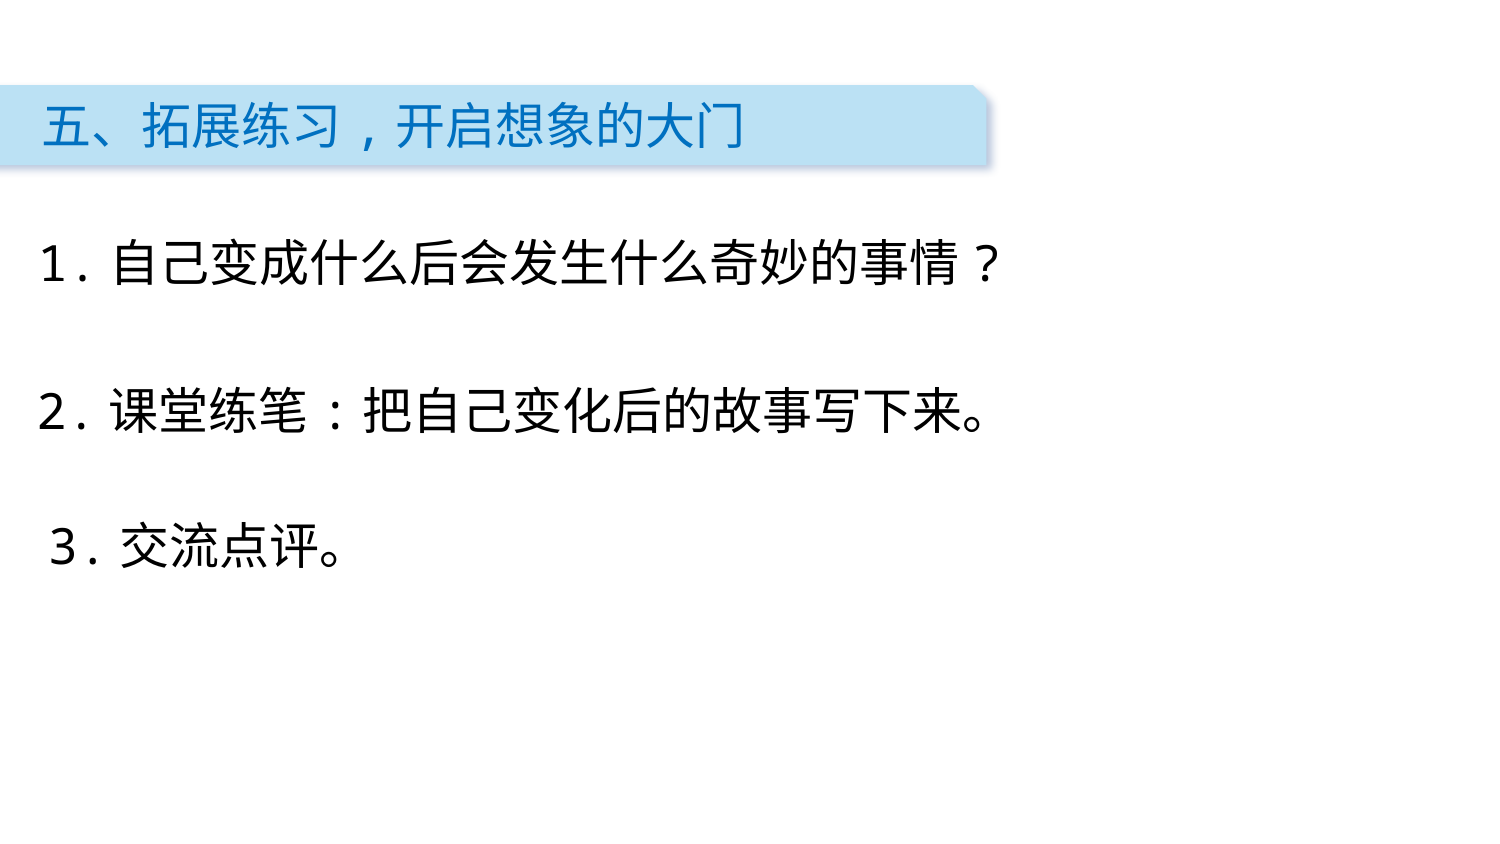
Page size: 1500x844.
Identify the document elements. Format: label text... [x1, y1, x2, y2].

text_box 五、拓展练习,开启想象的大门 [30, 88, 757, 161]
text_box 1.自己变成什么后会发生什么奇妙的事情? [26, 225, 1013, 298]
text_box 2.课堂练笔:把自己变化后的故事写下来。 [25, 373, 1024, 446]
text_box 3.交流点评。 [36, 508, 382, 580]
text_box [0, 84, 988, 167]
